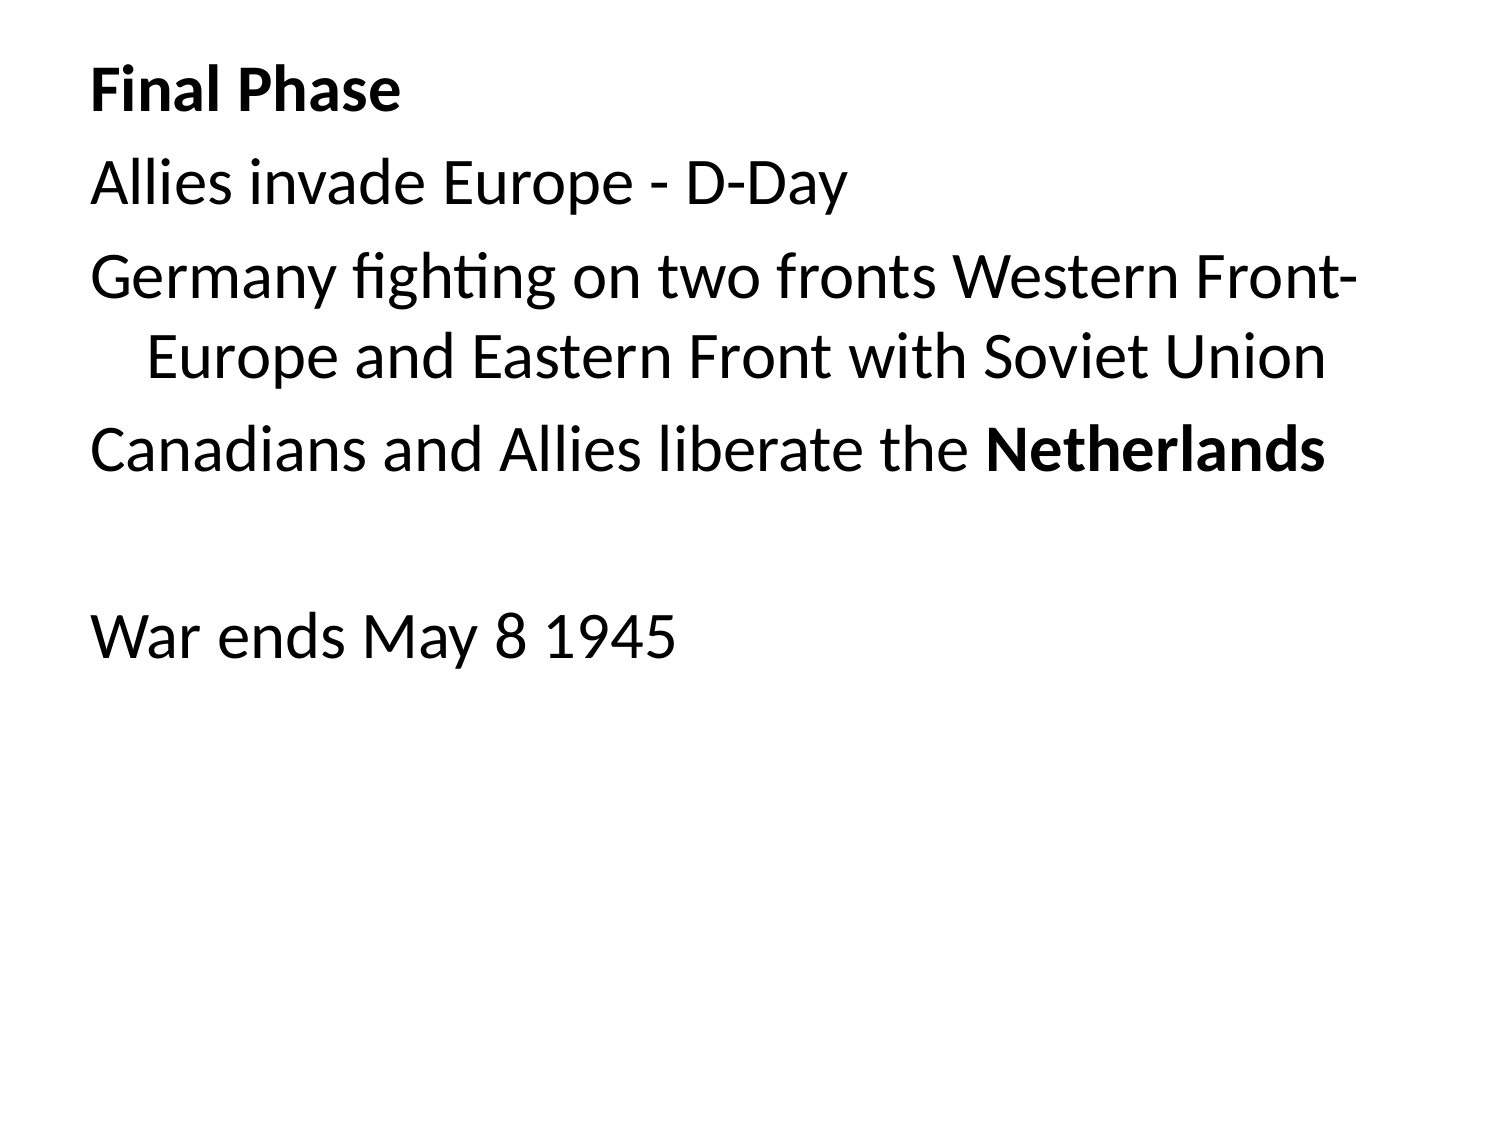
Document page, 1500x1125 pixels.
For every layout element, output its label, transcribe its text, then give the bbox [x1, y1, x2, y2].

list Final Phase Allies invade Europe - D-Day Germany fighting on two fronts Western Front- Europe and Eastern Front with Soviet Union Canadians and Allies liberate the Netherlands War ends May 8 1945 [75, 37, 1425, 1005]
